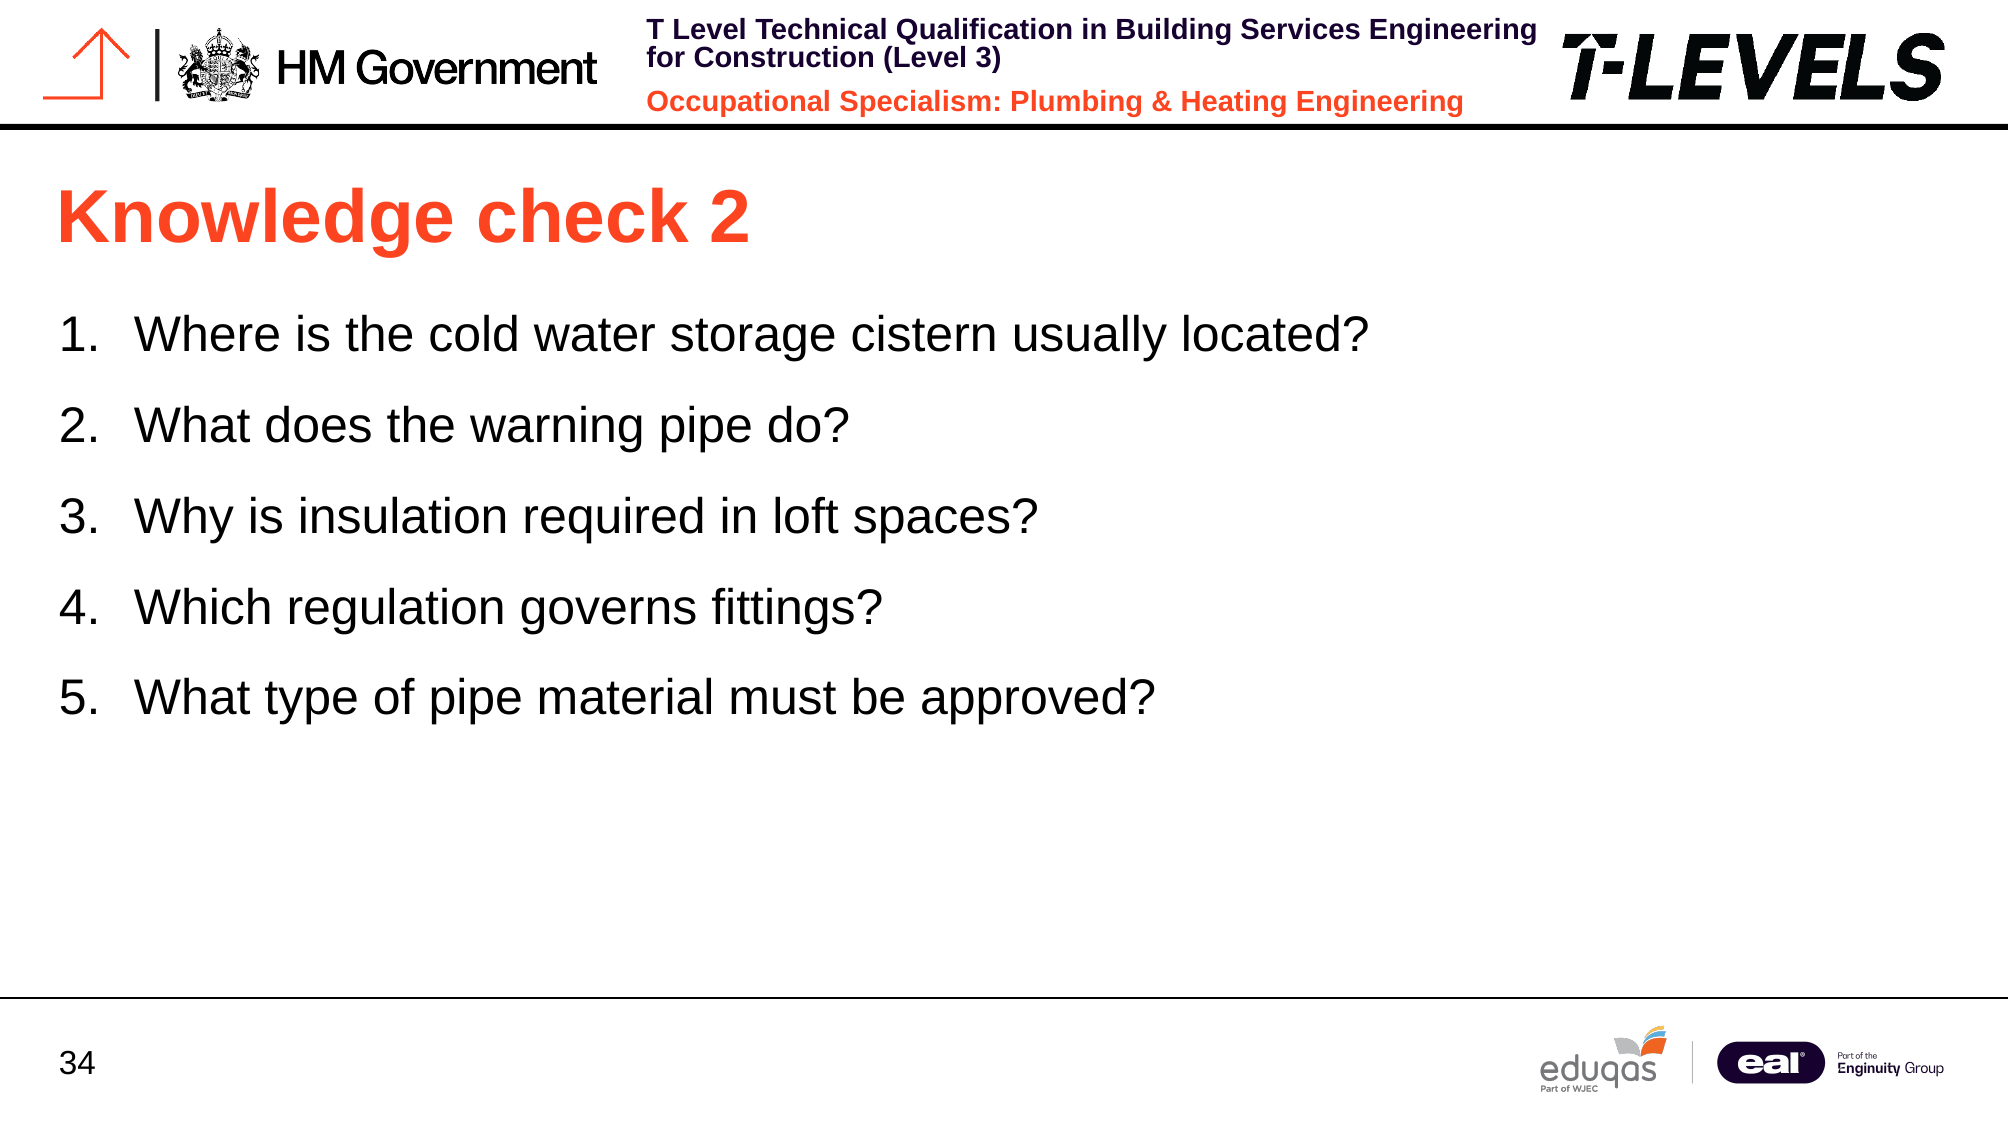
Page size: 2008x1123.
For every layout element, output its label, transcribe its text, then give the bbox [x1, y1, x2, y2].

picture [1535, 1021, 1949, 1097]
picture [1543, 25, 1964, 108]
picture [38, 27, 136, 100]
picture [155, 28, 597, 102]
list Where is the cold water storage cistern usually located? What does the warning pipe do? Why is insulation required in loft spaces? Which regulation governs fittings? What type of pipe material must be approved? [59, 295, 1949, 943]
title Knowledge check 2 [41, 111, 1949, 314]
